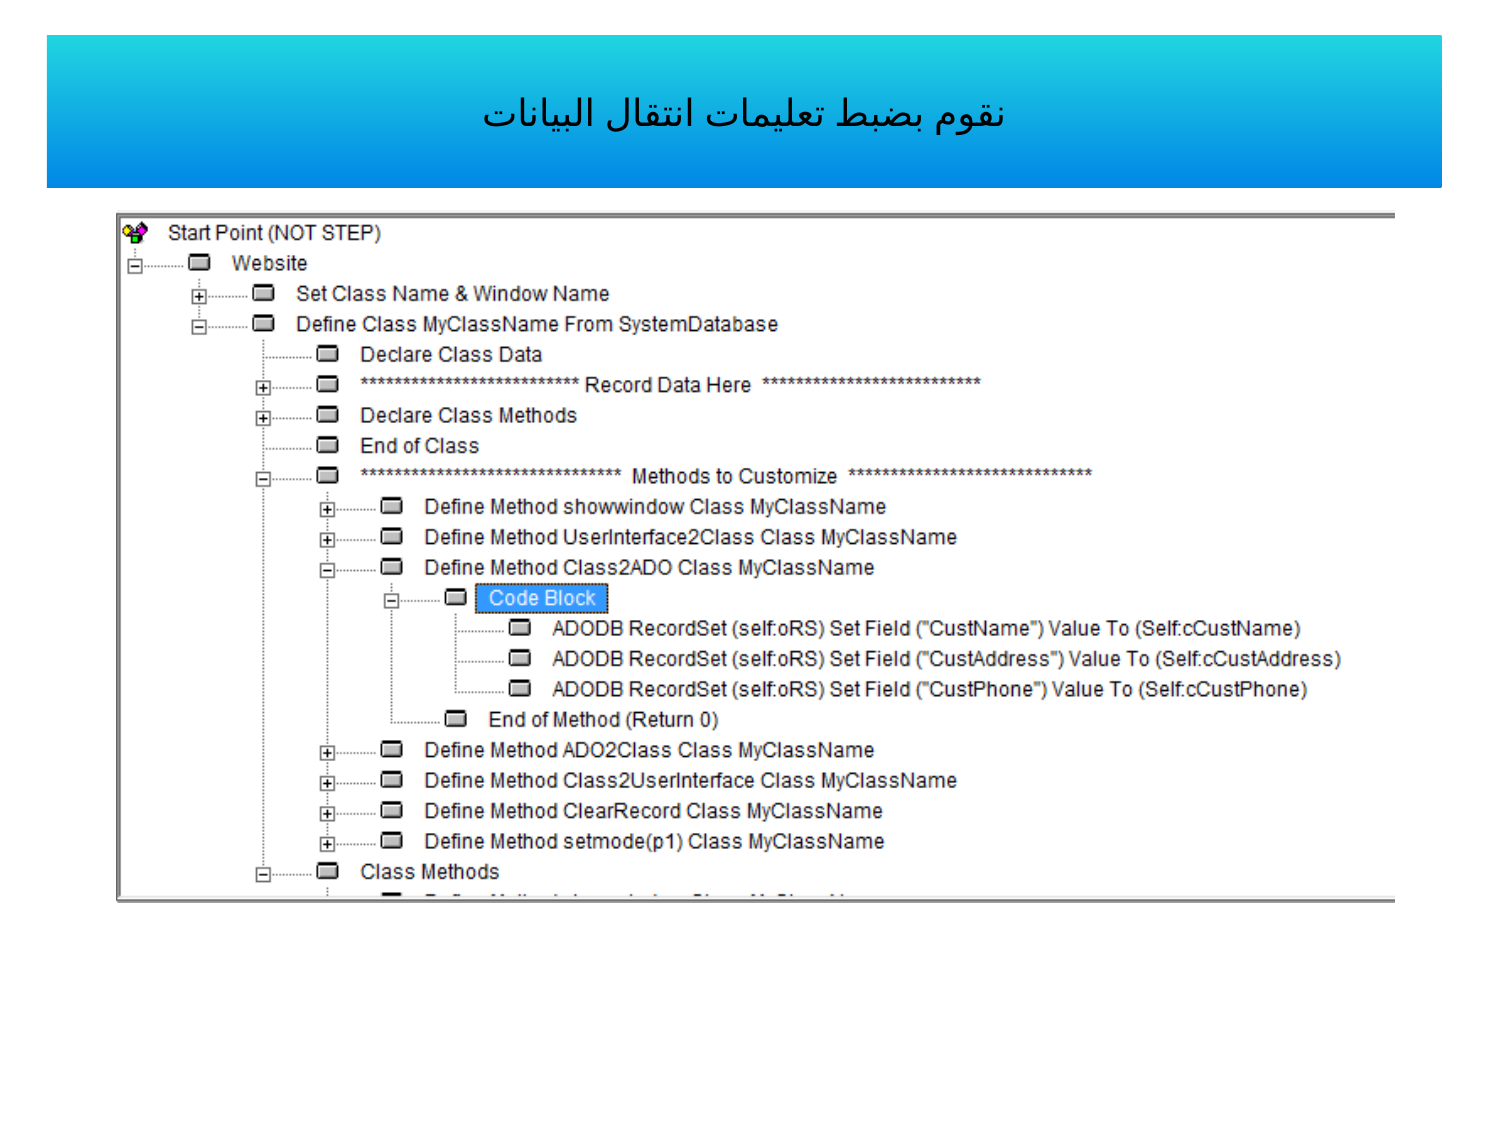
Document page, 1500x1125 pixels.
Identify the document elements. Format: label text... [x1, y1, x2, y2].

title نقوم بضبط تعليمات انتقال البيانات [46, 35, 1442, 188]
picture [116, 210, 1396, 903]
